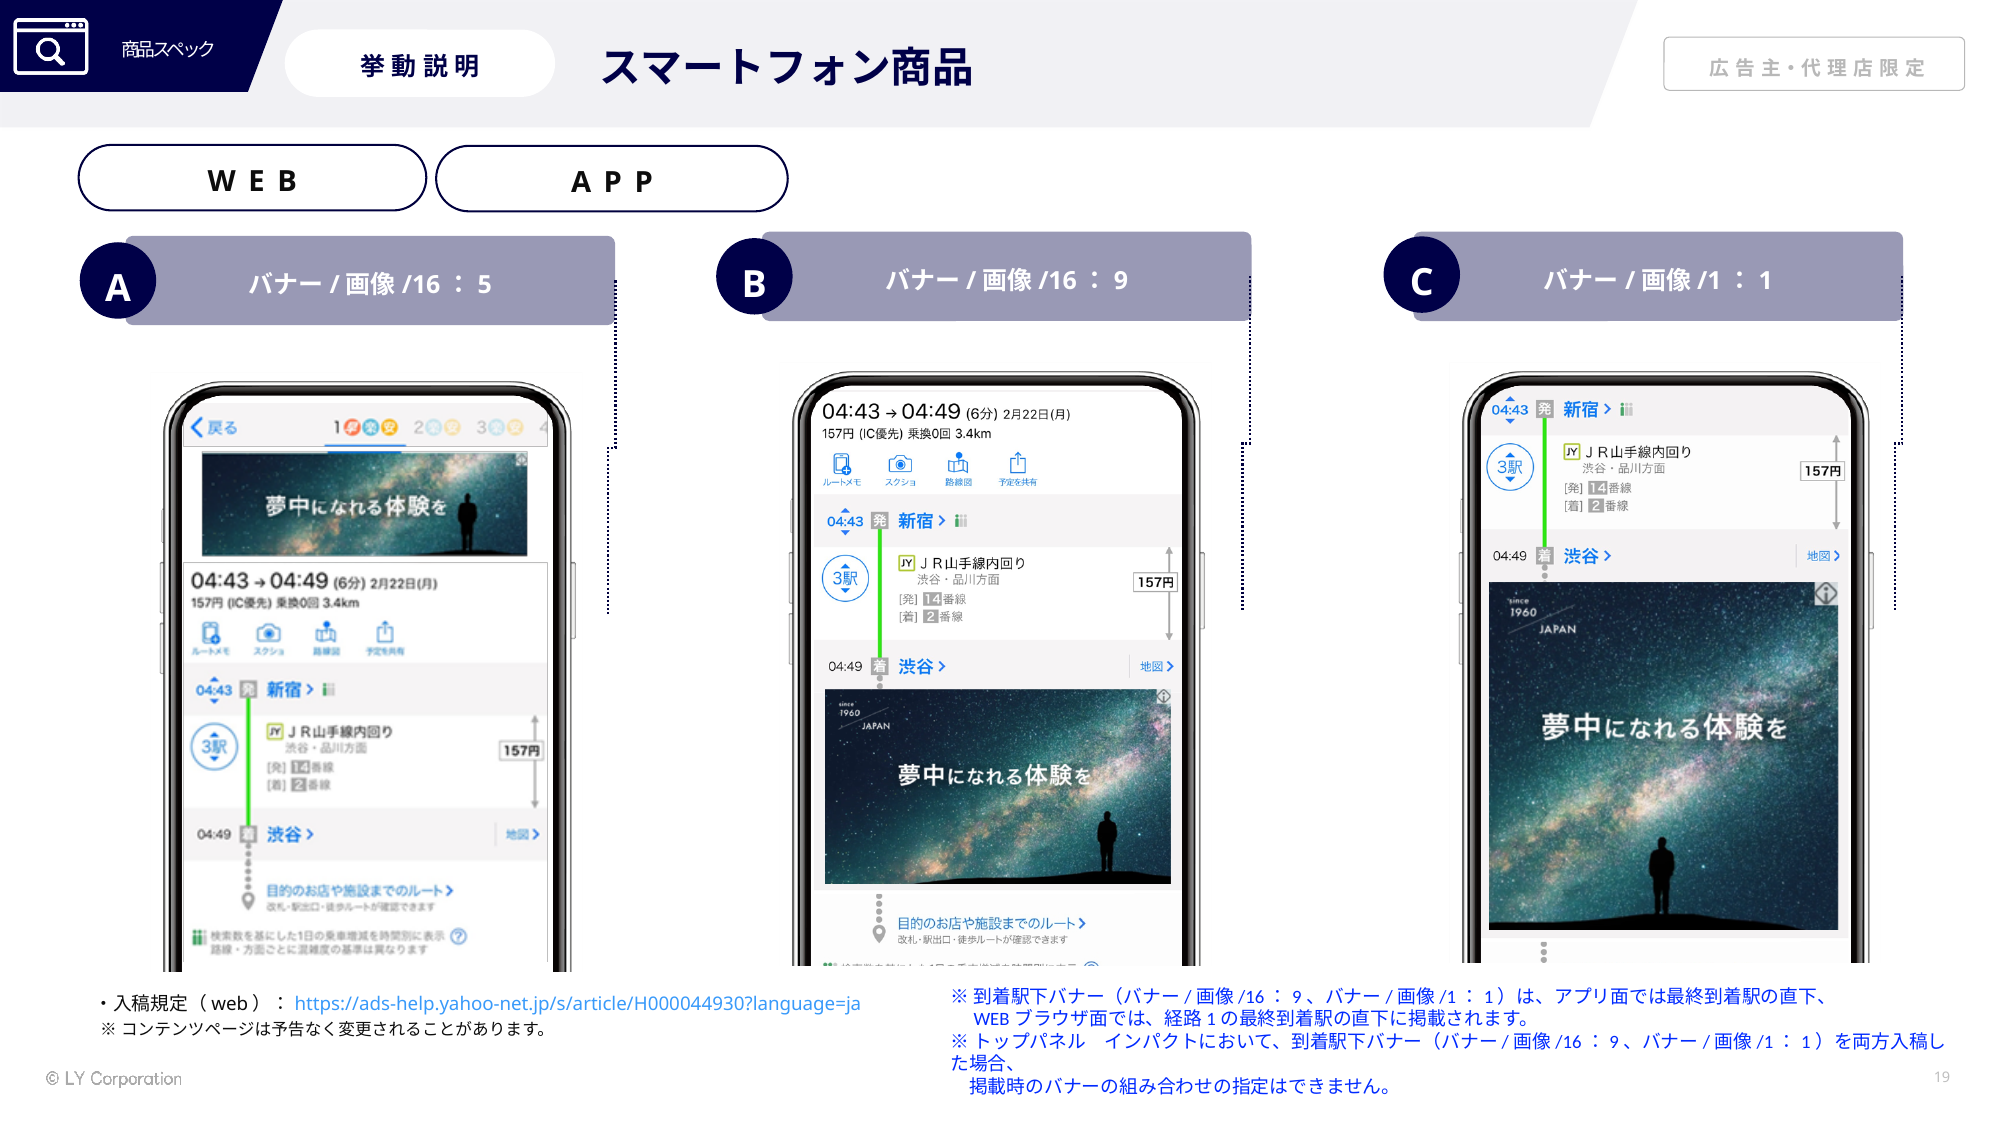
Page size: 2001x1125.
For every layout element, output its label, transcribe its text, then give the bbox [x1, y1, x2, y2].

picture [1449, 362, 1881, 963]
text_box スマートフォン商品 [599, 41, 1481, 97]
text_box B [715, 237, 794, 316]
text_box APP [435, 144, 789, 213]
picture [779, 362, 1212, 966]
text_box ※到着駅下バナー（バナー/画像/16：9、バナー/画像/1：1）は、アプリ面では最終到着駅の直下、 WEBブラウザ面では、経路1の最終到着駅の直下に掲載されます。 ※トップパネル インパクトにおいて、到着駅下バナー（バナー/画像/16：9、バナー/画像/1：1）を両方入稿した場合、 掲載時のバナーの組み合わせの指定はできません。 [935, 977, 1963, 1105]
text_box C [1382, 235, 1462, 314]
text_box ※コンテンツページは予告なく変更されることがあります。 [100, 1025, 555, 1040]
text_box 挙動説明 [283, 28, 557, 98]
text_box バナー/画像/1：1 [1412, 230, 1905, 323]
picture [150, 372, 583, 972]
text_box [1242, 276, 1250, 611]
text_box バナー/画像/16：5 [124, 234, 617, 327]
text_box WEB [77, 143, 428, 212]
picture [9, 5, 92, 87]
text_box 商品スペック [97, 13, 240, 81]
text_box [1895, 276, 1903, 611]
picture [46, 1071, 181, 1088]
text_box バナー/画像/16：9 [761, 230, 1253, 323]
text_box ・入稿規定（web）：https://ads-help.yahoo-net.jp/s/article/H000044930?language=ja [79, 978, 1555, 1025]
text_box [608, 280, 616, 615]
text_box A [78, 241, 158, 320]
